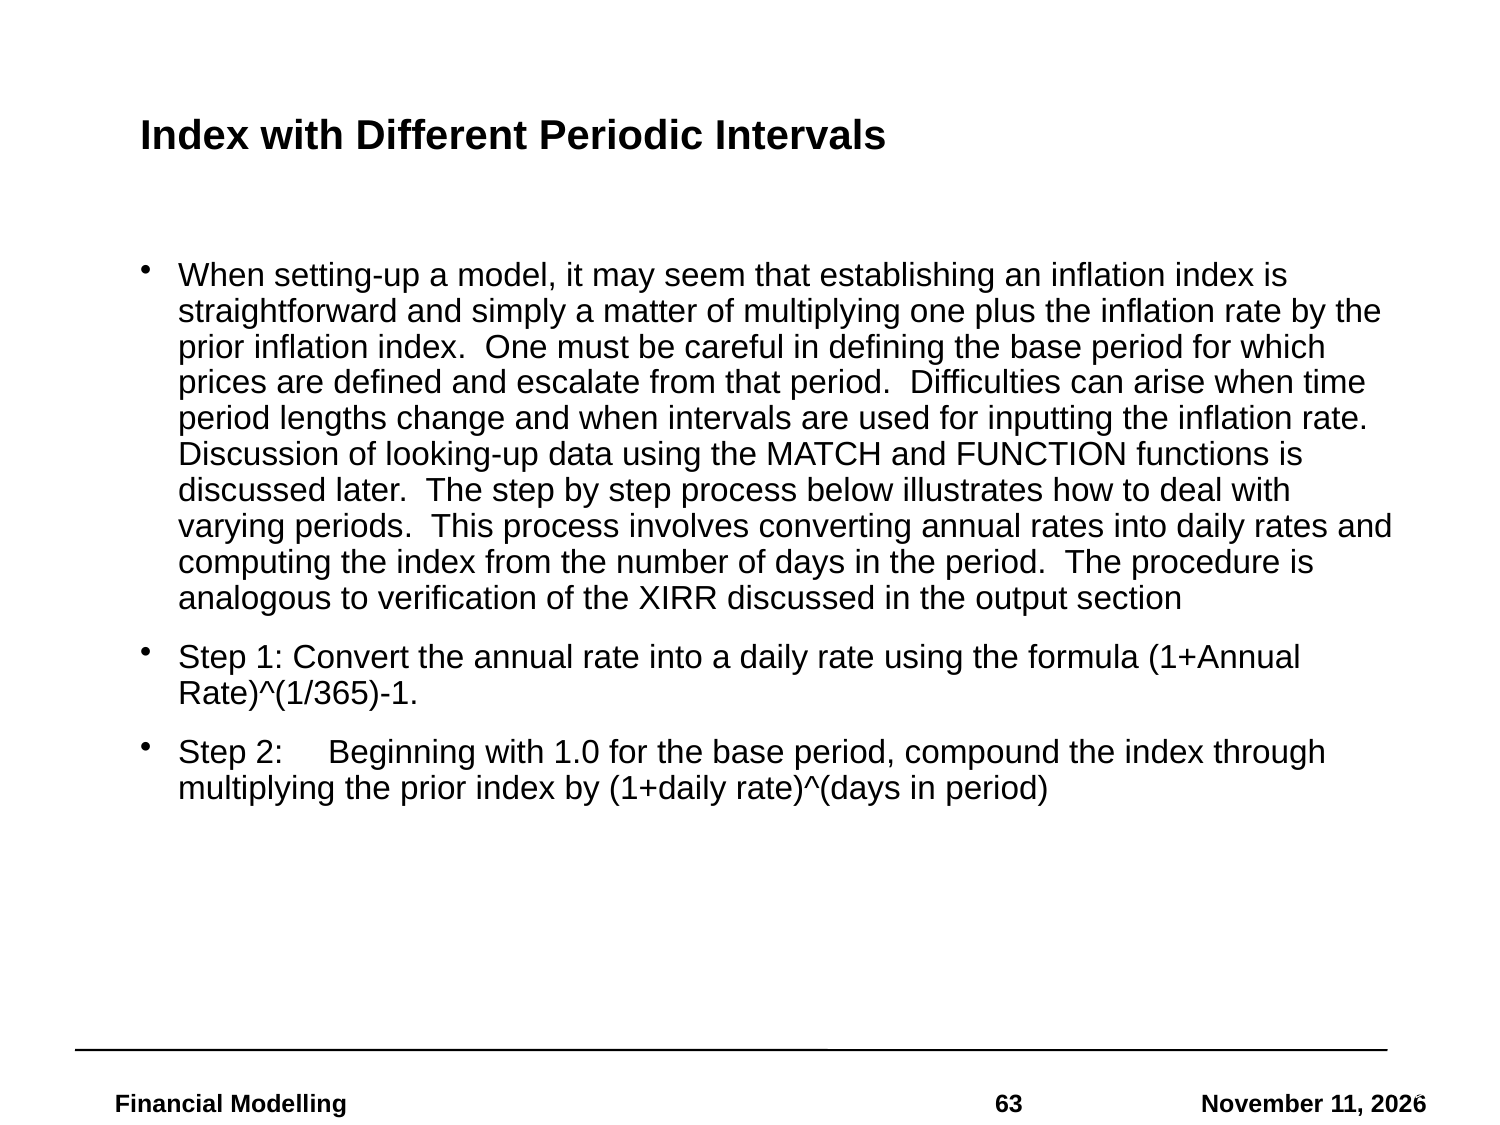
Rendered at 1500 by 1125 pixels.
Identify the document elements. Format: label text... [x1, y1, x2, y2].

title Index with Different Periodic Intervals [124, 99, 1413, 226]
list When setting-up a model, it may seem that establishing an inflation index is straightforward and simply a matter of multiplying one plus the inflation rate by the prior inflation index. One must be careful in defining the base period for which prices are defined and escalate from that period. Difficulties can arise when time period lengths change and when intervals are used for inputting the inflation rate. Discussion of looking-up data using the MATCH and FUNCTION functions is discussed later. The step by step process below illustrates how to deal with varying periods. This process involves converting annual rates into daily rates and computing the index from the number of days in the period. The procedure is analogous to verification of the XIRR discussed in the output section Step 1: Convert the annual rate into a daily rate using the formula (1+Annual Rate)^(1/365)-1. Step 2: Beginning with 1.0 for the base period, compound the index through multiplying the prior index by (1+daily rate)^(days in period) [124, 249, 1413, 1001]
